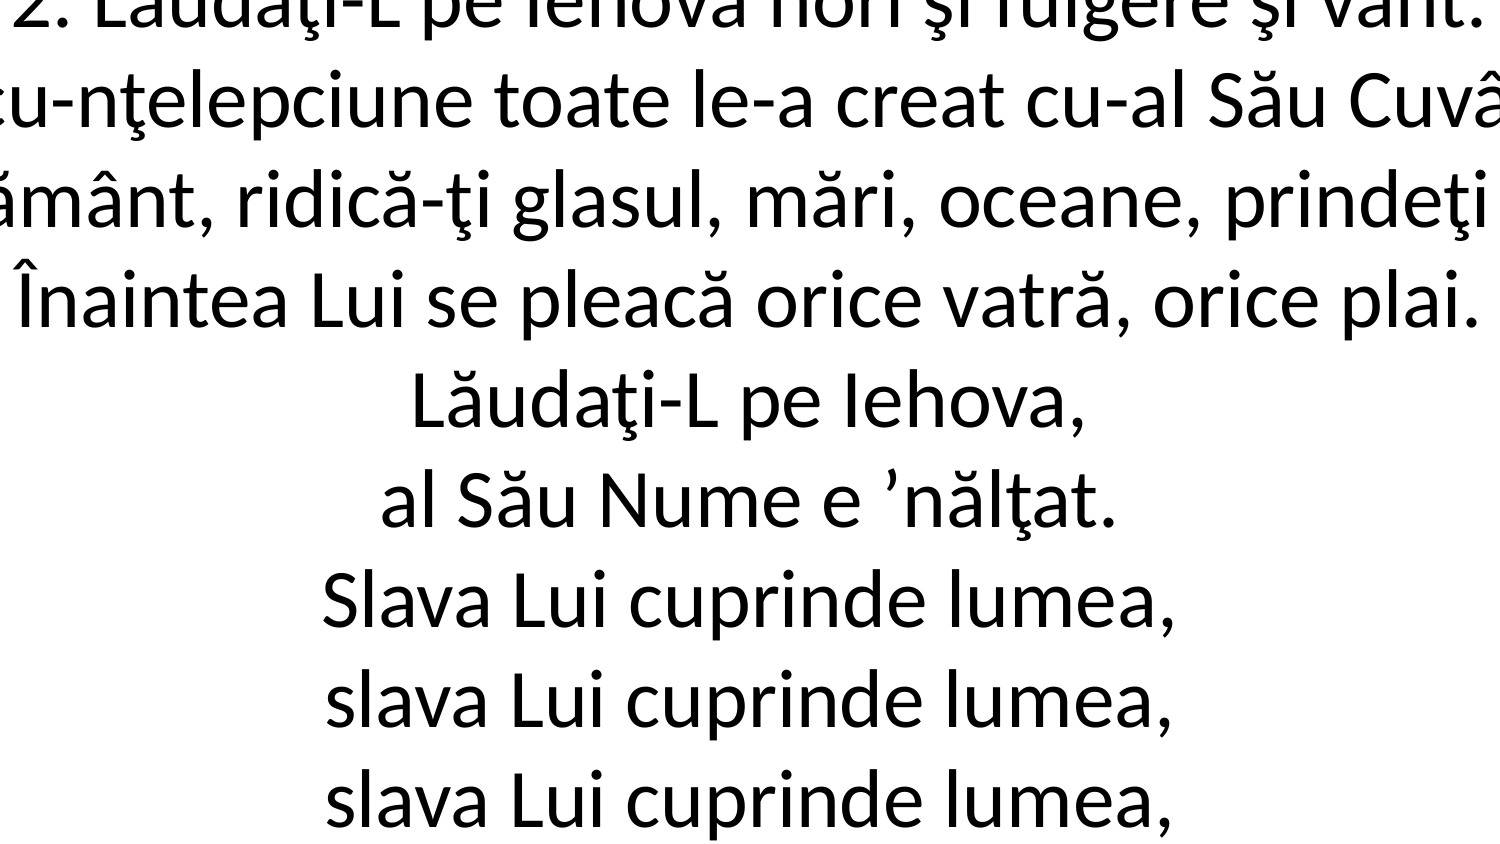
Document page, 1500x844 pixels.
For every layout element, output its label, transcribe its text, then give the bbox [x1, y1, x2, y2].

text_box 2. Lăudaţi-L pe Iehova nori şi fulgere şi vânt. El cu-nţelepciune toate le-a creat cu-al Său Cuvânt. O, pământ, ridică-ţi glasul, mări, oceane, prindeţi grai. Înaintea Lui se pleacă orice vatră, orice plai. Lăudaţi-L pe Iehova, al Său Nume e ʼnălţat. Slava Lui cuprinde lumea, slava Lui cuprinde lumea, slava Lui cuprinde lumea, peste cer glorificat. [0, 0, 1500, 844]
